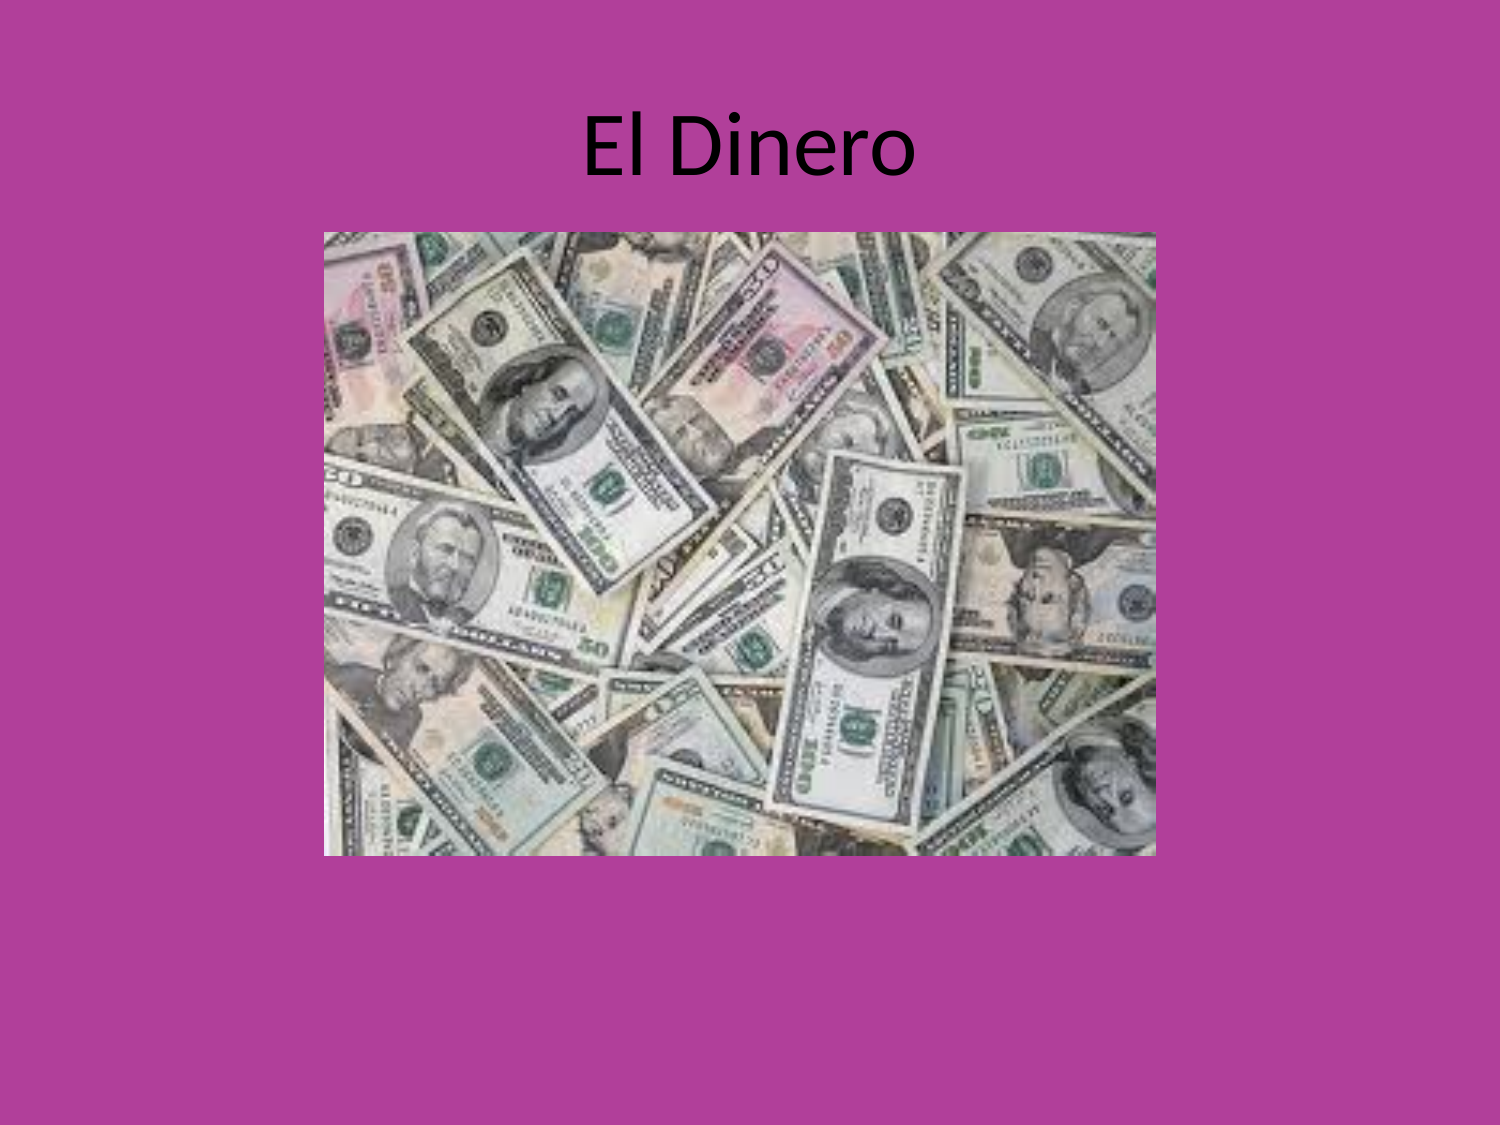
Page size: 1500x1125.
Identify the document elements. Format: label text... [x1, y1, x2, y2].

title El Dinero [75, 45, 1425, 233]
picture [324, 232, 1157, 856]
